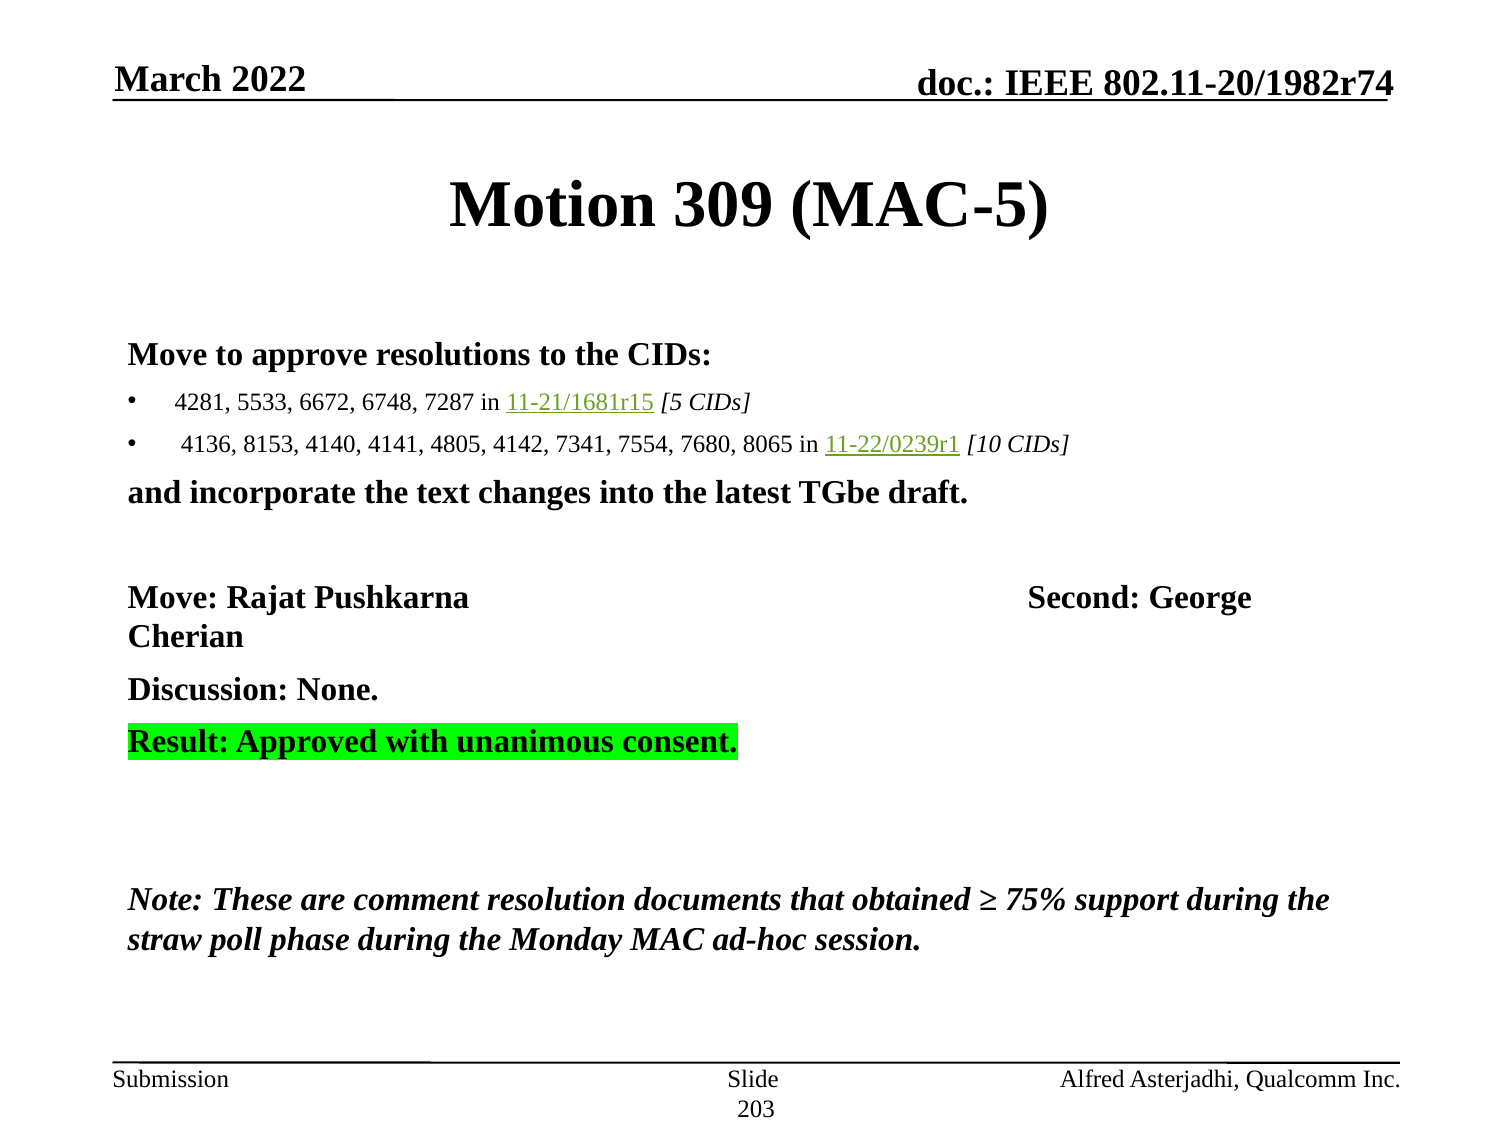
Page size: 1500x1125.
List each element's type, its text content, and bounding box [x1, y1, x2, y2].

slide_number Slide 203 [712, 1061, 800, 1123]
footer Alfred Asterjadhi, Qualcomm Inc. [878, 1061, 1402, 1093]
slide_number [114, 54, 423, 100]
title Motion 309 (MAC-5) [112, 112, 1388, 288]
list Move to approve resolutions to the CIDs: 4281, 5533, 6672, 6748, 7287 in 11-21/1681r15 [5 CIDs] 4136, 8153, 4140, 4141, 4805, 4142, 7341, 7554, 7680, 8065 in 11-22/0239r1 [10 CIDs] and incorporate the text changes into the latest TGbe draft. Move: Rajat Pushkarna Second: George Cherian Discussion: None. Result: Approved with unanimous consent. Note: These are comment resolution documents that obtained ≥ 75% support during the straw poll phase during the Monday MAC ad-hoc session. [112, 324, 1388, 1063]
